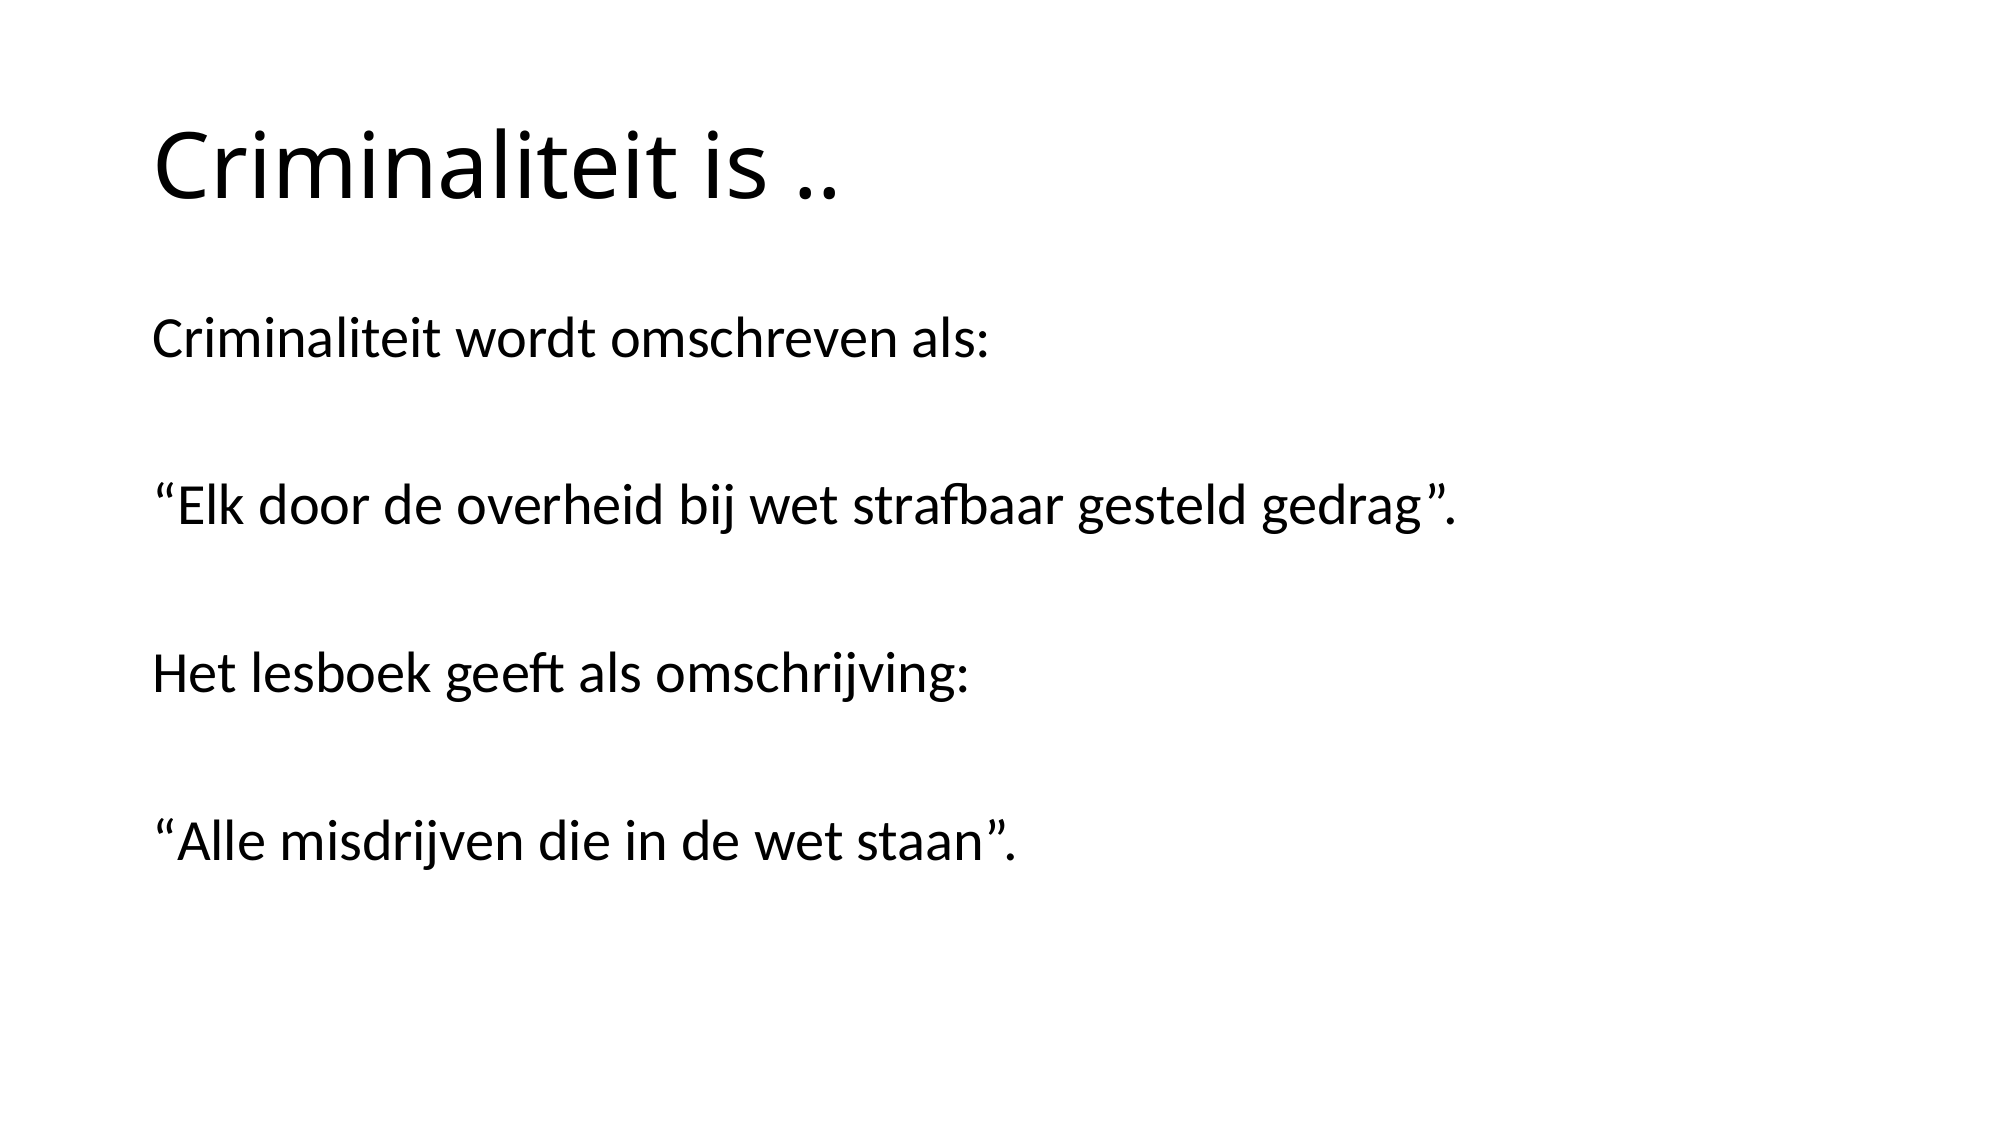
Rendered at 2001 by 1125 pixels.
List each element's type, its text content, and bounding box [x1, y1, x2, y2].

list Criminaliteit wordt omschreven als: “Elk door de overheid bij wet strafbaar gesteld gedrag”. Het lesboek geeft als omschrijving: “Alle misdrijven die in de wet staan”. [137, 299, 1863, 1014]
title Criminaliteit is .. [137, 59, 1863, 278]
